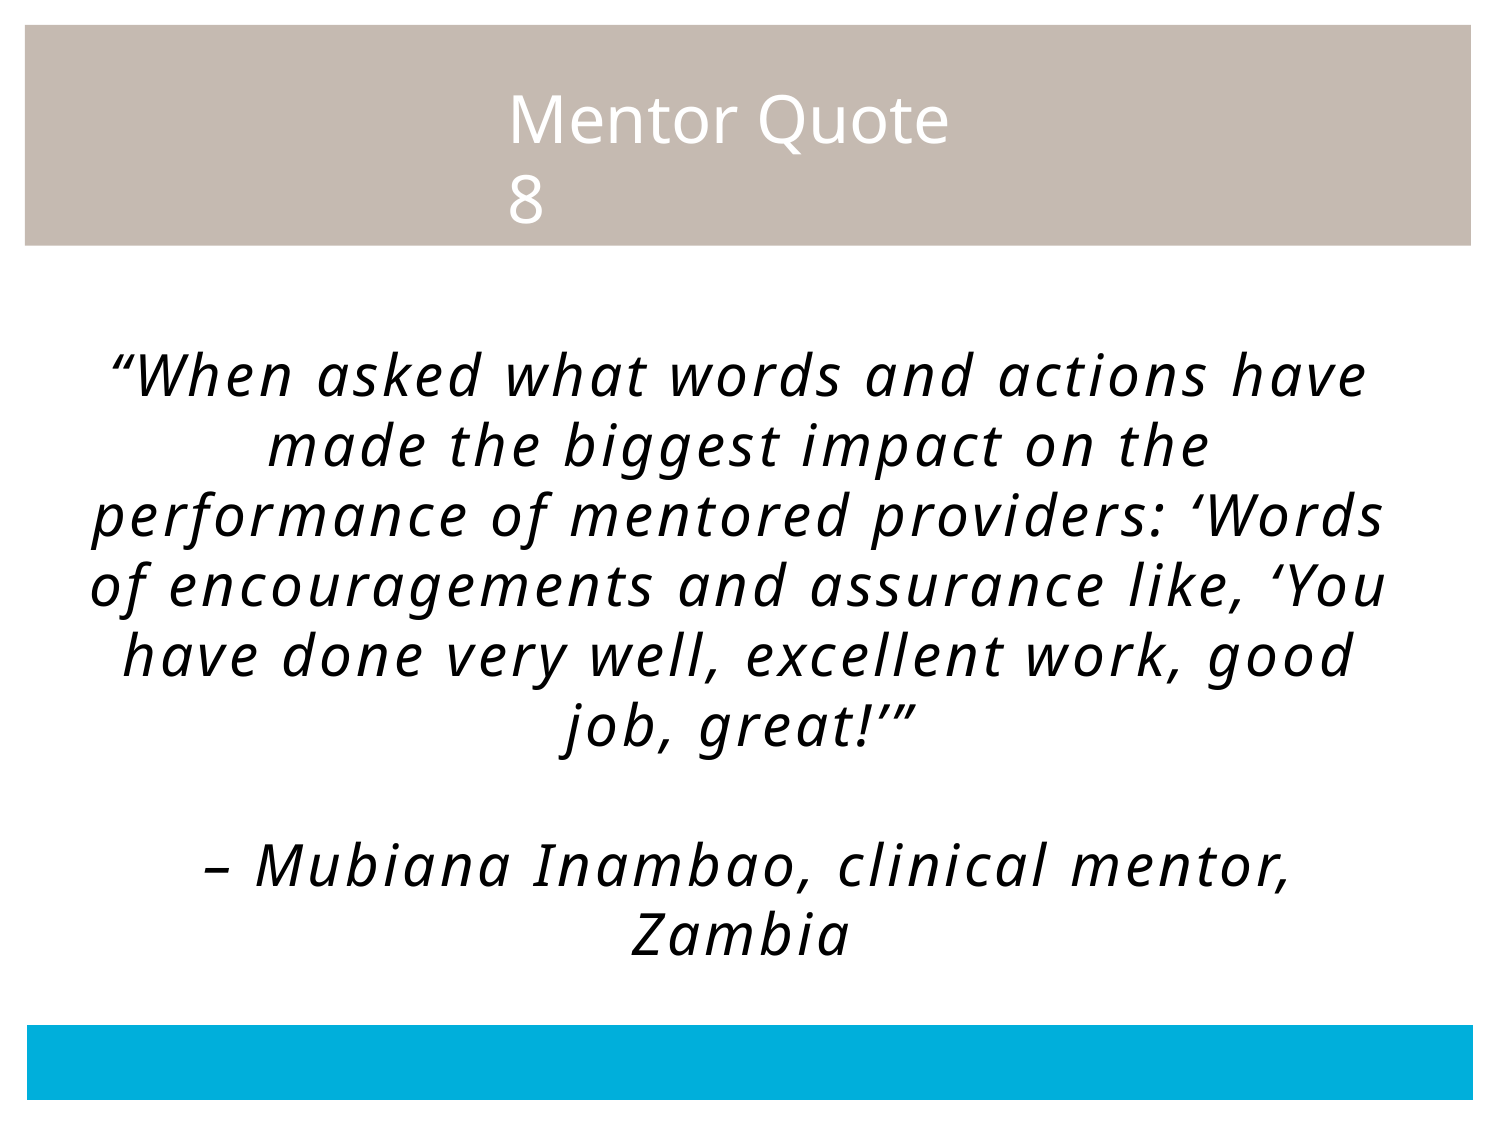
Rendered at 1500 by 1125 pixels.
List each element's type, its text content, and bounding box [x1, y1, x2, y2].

text_box Mentor Quote 8 [492, 69, 990, 244]
title “When asked what words and actions have made the biggest impact on the performance of mentored providers: ‘Words of encouragements and assurance like, ‘You have done very well, excellent work, good job, great!’” – Mubiana Inambao, clinical mentor, Zambia [65, 297, 1417, 1009]
